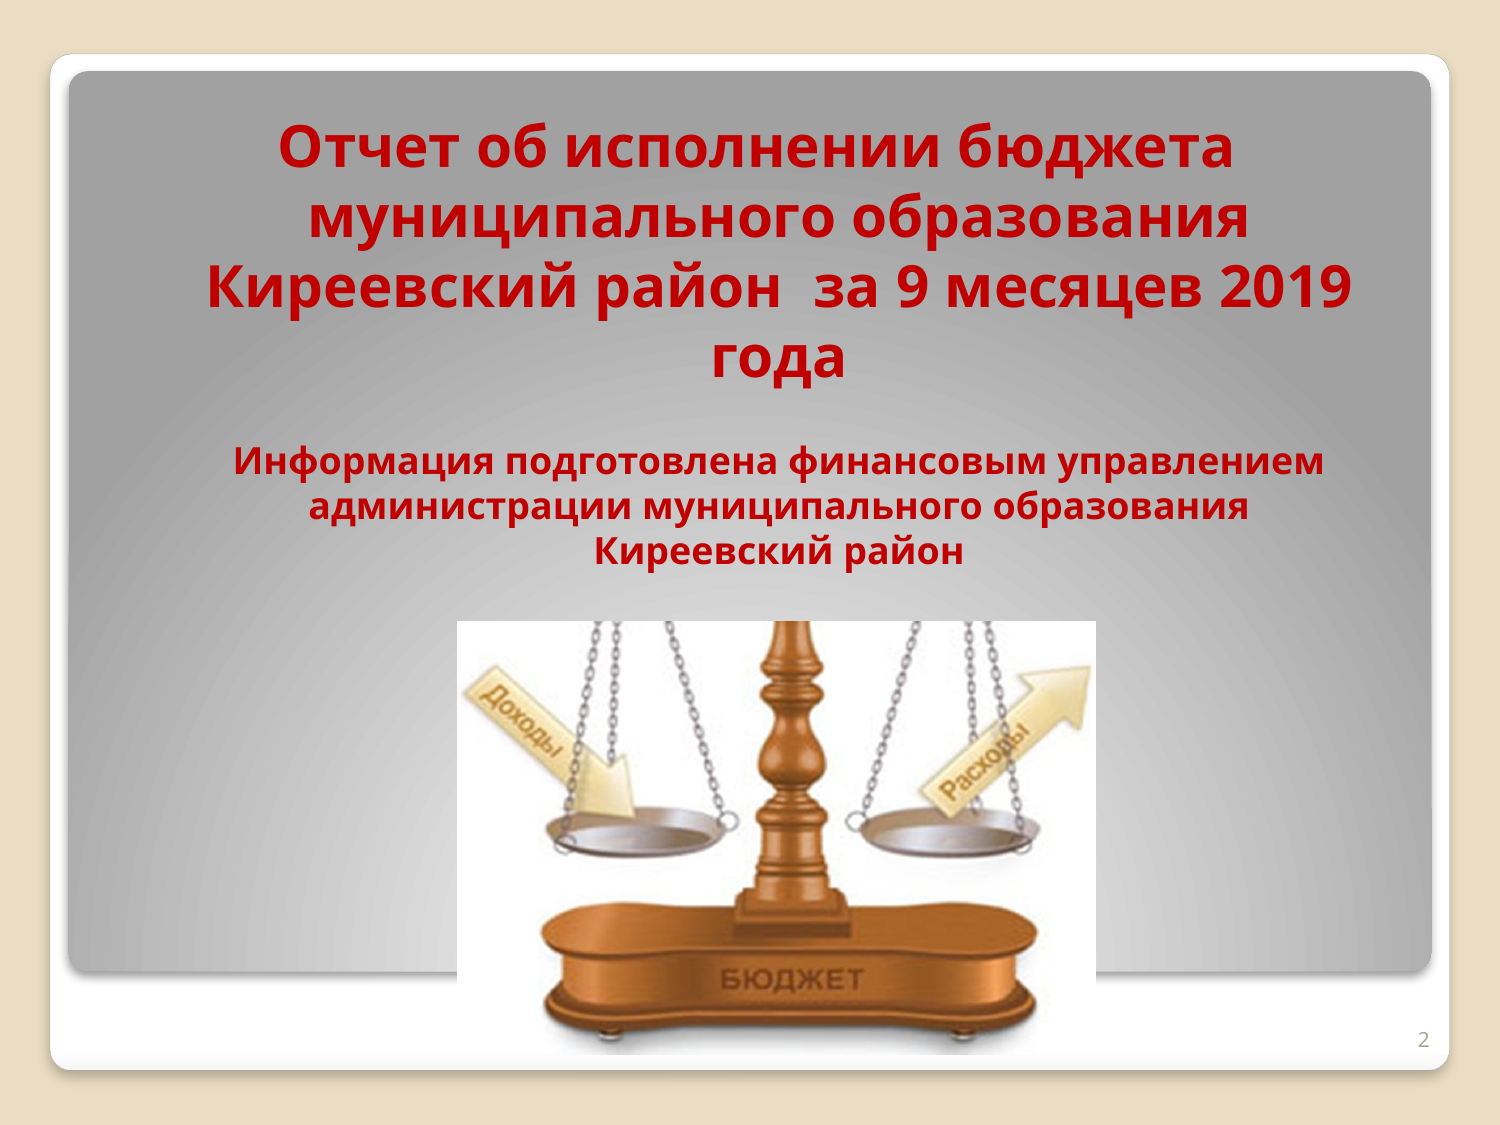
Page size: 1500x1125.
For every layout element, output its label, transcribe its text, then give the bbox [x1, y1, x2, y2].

text_box Информация подготовлена финансовым управлением администрации муниципального образования Киреевский район [175, 339, 1383, 580]
text_box Отчет об исполнении бюджета муниципального образования Киреевский район за 9 месяцев 2019 года [123, 101, 1390, 397]
picture [456, 620, 1096, 1055]
slide_number 2 [1369, 1002, 1445, 1063]
